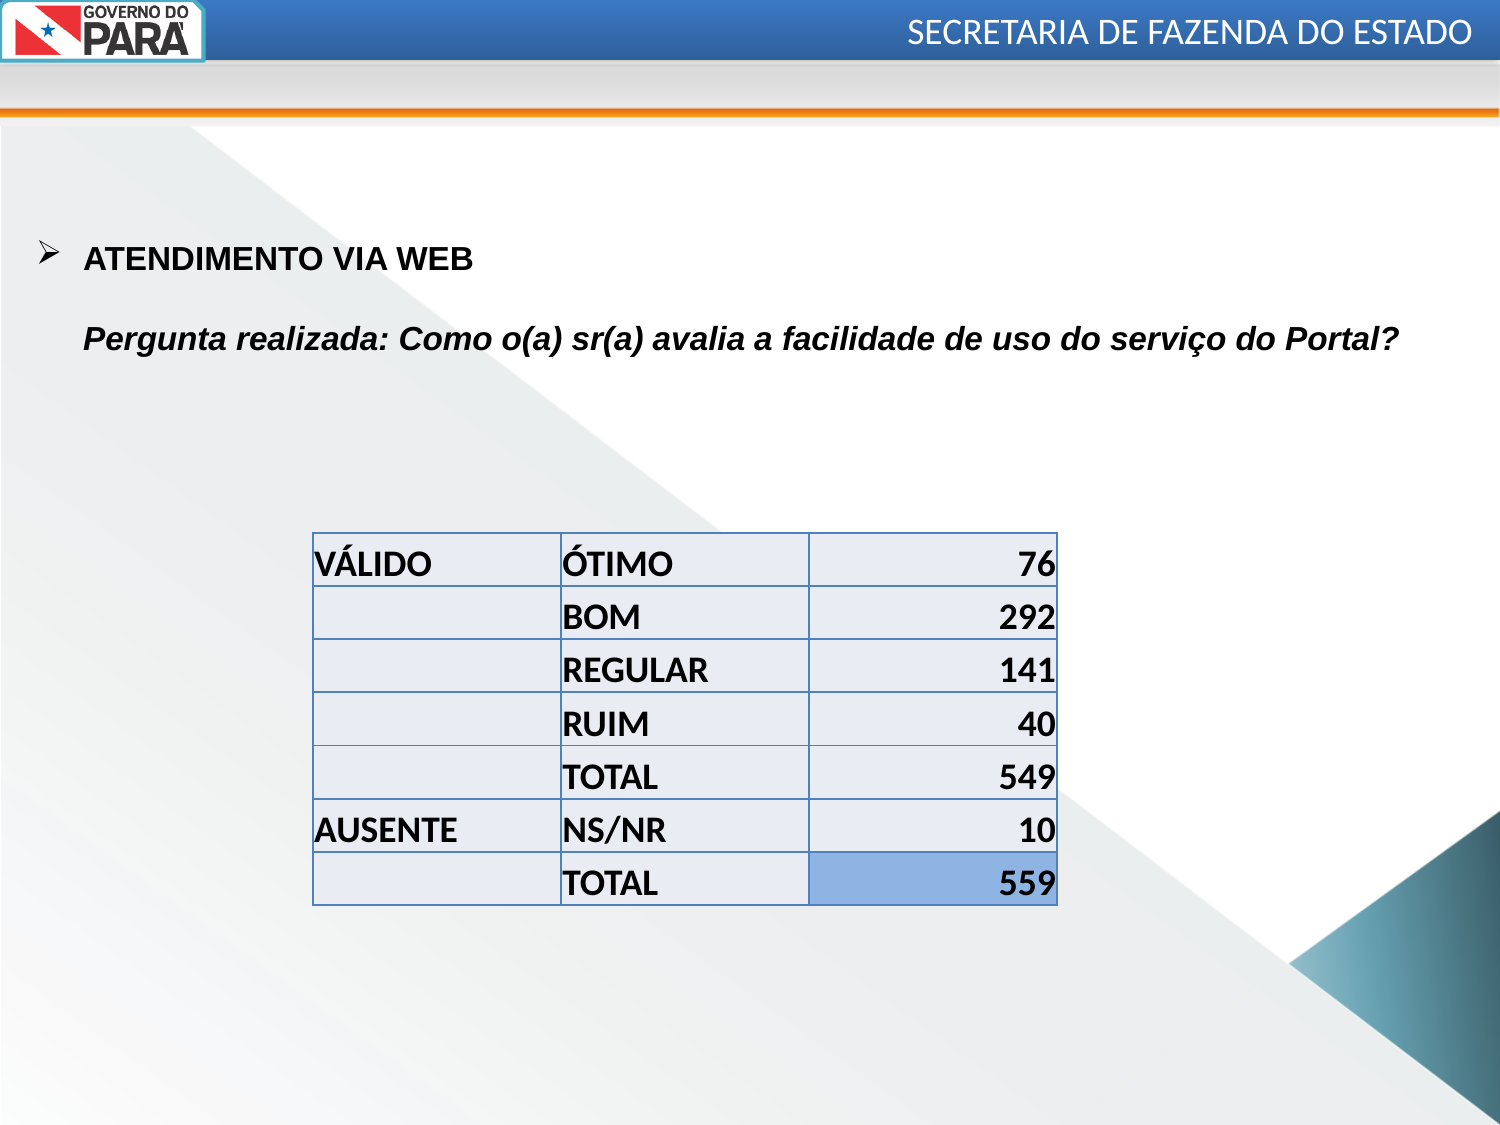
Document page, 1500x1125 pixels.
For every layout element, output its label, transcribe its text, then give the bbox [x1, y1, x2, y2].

table_cell 10 [810, 800, 1056, 851]
table_header ÓTIMO [562, 534, 808, 585]
picture [0, 60, 1500, 1125]
table_cell RUIM [562, 693, 808, 745]
table_cell AUSENTE [314, 800, 560, 851]
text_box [0, 0, 204, 61]
title ATENDIMENTO VIA WEB Pergunta realizada: Como o(a) sr(a) avalia a facilidade de uso do serviço do Portal? [21, 243, 1477, 351]
table_cell 40 [810, 693, 1056, 745]
table_cell BOM [562, 587, 808, 638]
table_cell TOTAL [562, 853, 808, 904]
table_cell 141 [810, 640, 1056, 691]
table_cell 549 [810, 746, 1056, 798]
table_cell NS/NR [562, 800, 808, 851]
table_cell [314, 746, 560, 798]
table_header 76 [810, 534, 1056, 585]
table_header VÁLIDO [314, 534, 560, 585]
table_cell REGULAR [562, 640, 808, 691]
table_cell 559 [810, 853, 1056, 904]
table_cell TOTAL [562, 746, 808, 798]
table_cell 292 [810, 587, 1056, 638]
table_cell [314, 587, 560, 638]
table_cell [314, 693, 560, 745]
table_cell [314, 640, 560, 691]
table_cell [314, 853, 560, 904]
text_box SECRETARIA DE FAZENDA DO ESTADO [205, 0, 1500, 60]
